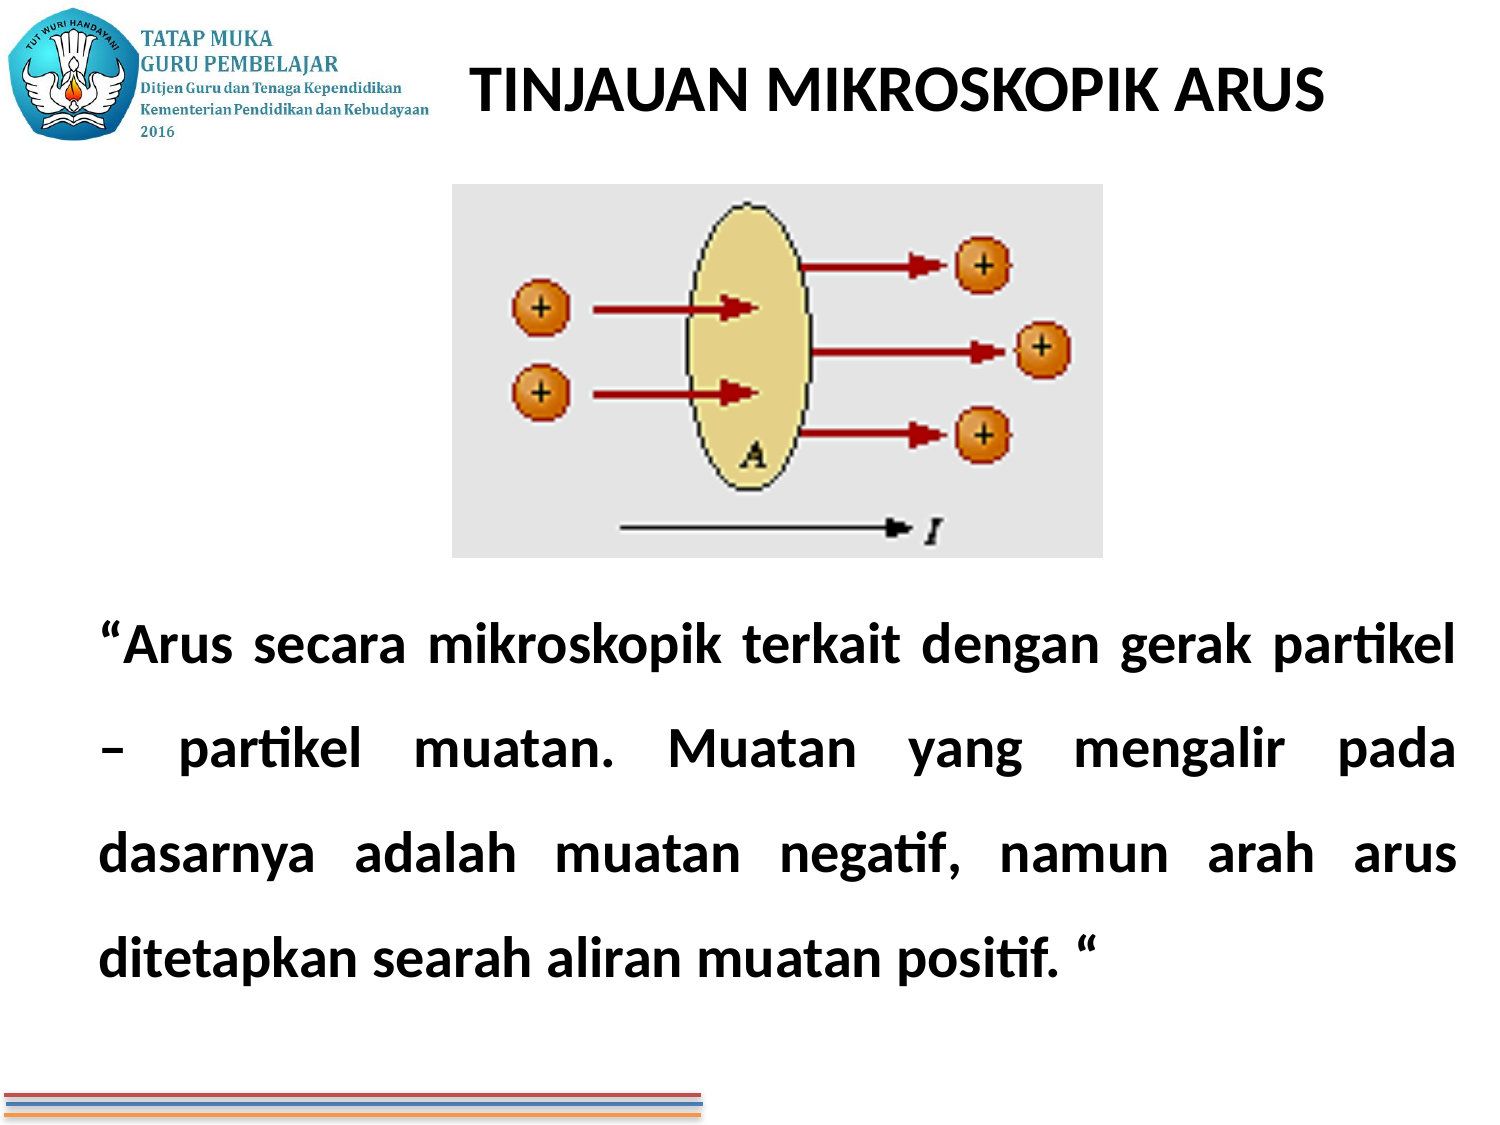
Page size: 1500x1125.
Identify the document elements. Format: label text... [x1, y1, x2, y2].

title TINJAUAN MIKROSKOPIK ARUS [253, 19, 1500, 150]
picture [5, 0, 441, 149]
list “Arus secara mikroskopik terkait dengan gerak partikel – partikel muatan. Muatan yang mengalir pada dasarnya adalah muatan negatif, namun arah arus ditetapkan searah aliran muatan positif. “ [83, 562, 1473, 858]
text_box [452, 183, 1103, 558]
